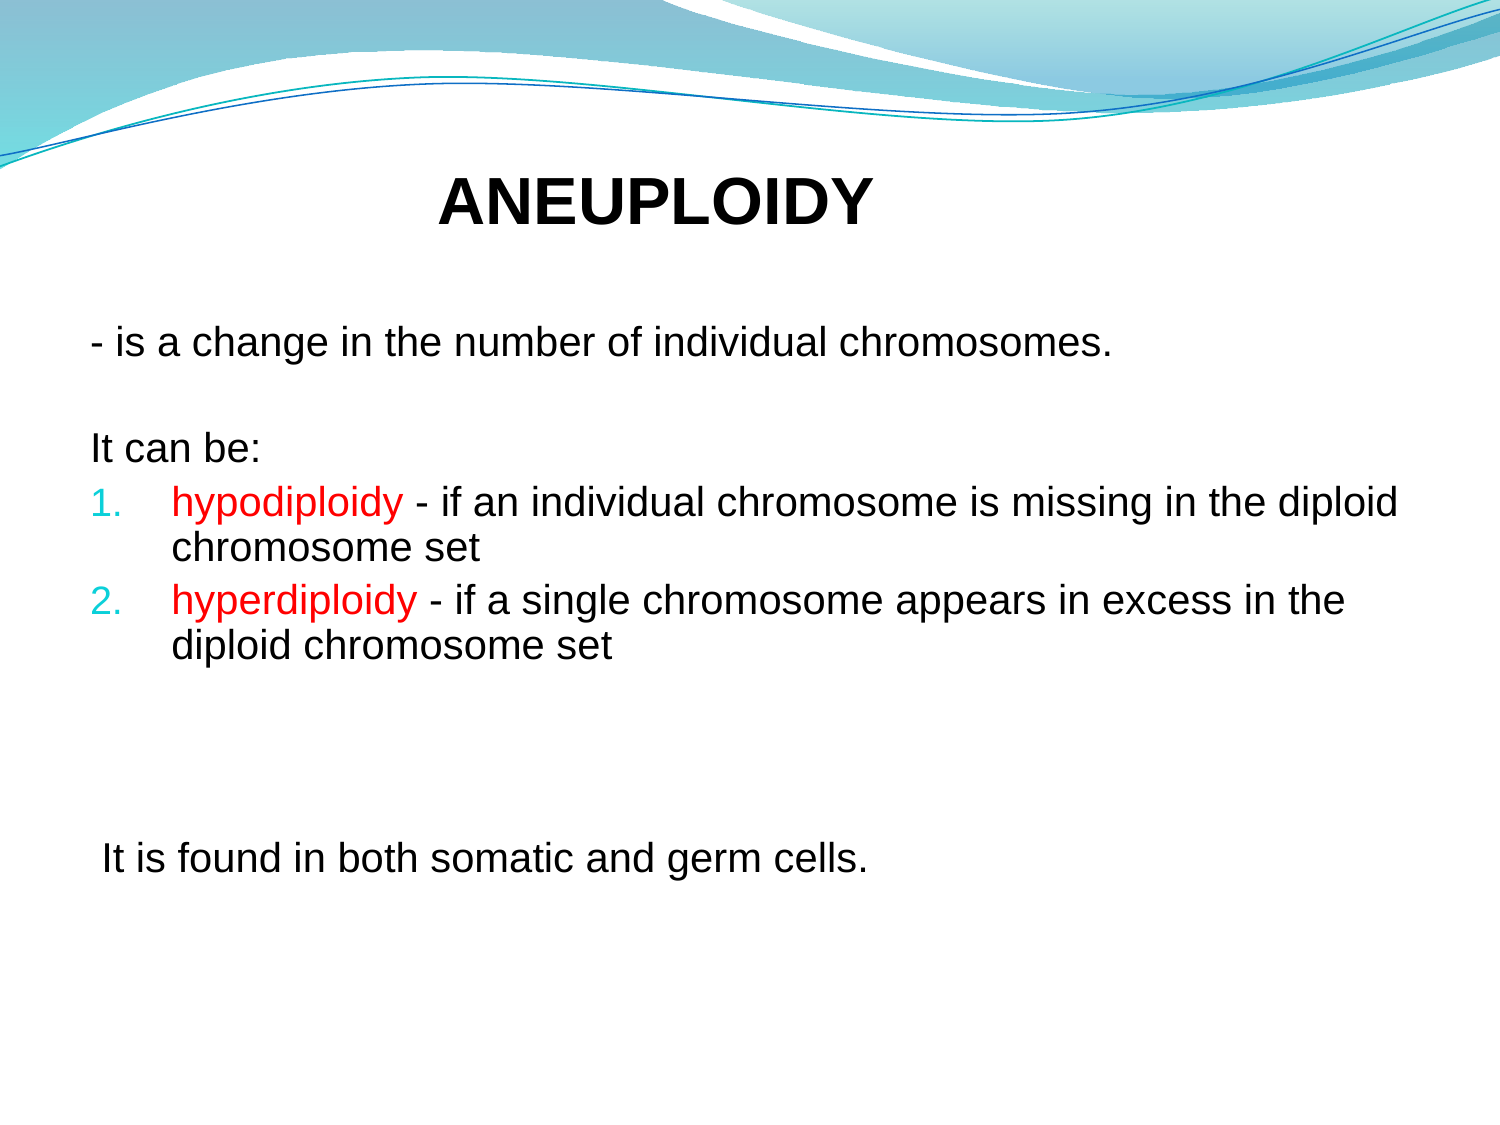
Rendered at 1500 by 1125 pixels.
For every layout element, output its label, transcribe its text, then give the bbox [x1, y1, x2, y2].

list - is a change in the number of individual chromosomes. It can be: hypodiploidy - if an individual chromosome is missing in the diploid chromosome set hyperdiploidy - if a single chromosome appears in excess in the diploid chromosome set It is found in both somatic and germ cells. [75, 312, 1425, 1038]
title АNEUPLOIDY [99, 115, 1213, 238]
